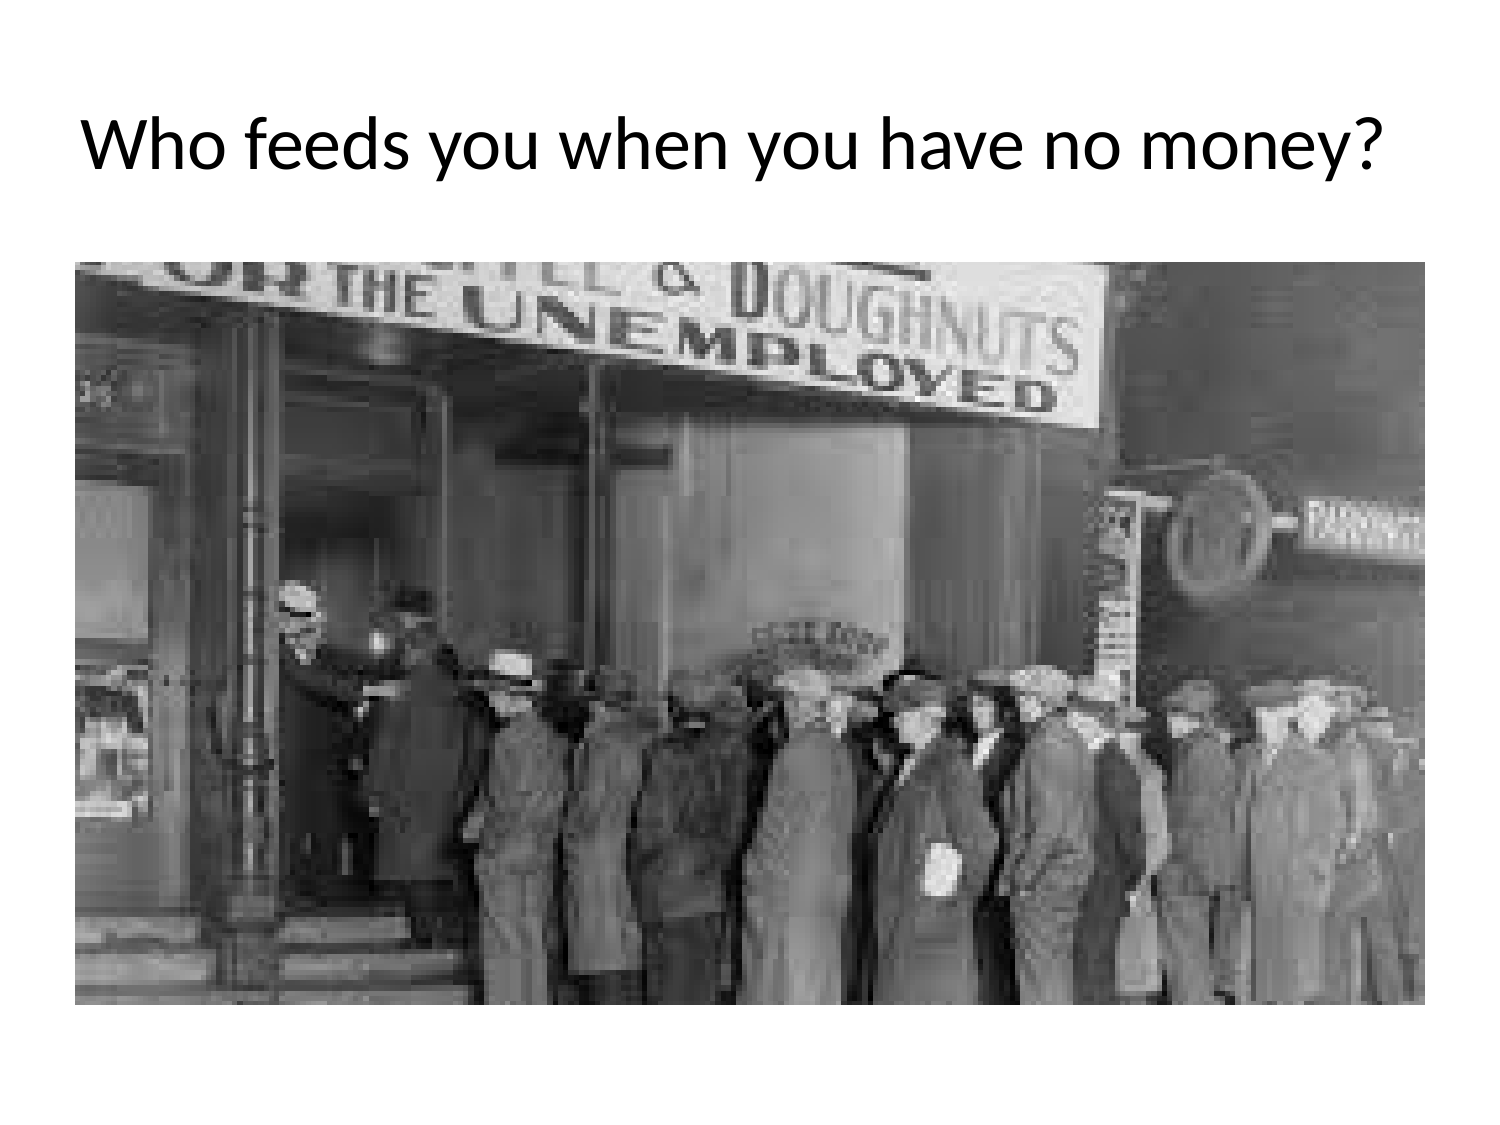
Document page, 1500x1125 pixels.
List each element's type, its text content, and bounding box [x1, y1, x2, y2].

title Who feeds you when you have no money? [43, 45, 1425, 233]
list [74, 262, 1426, 1006]
